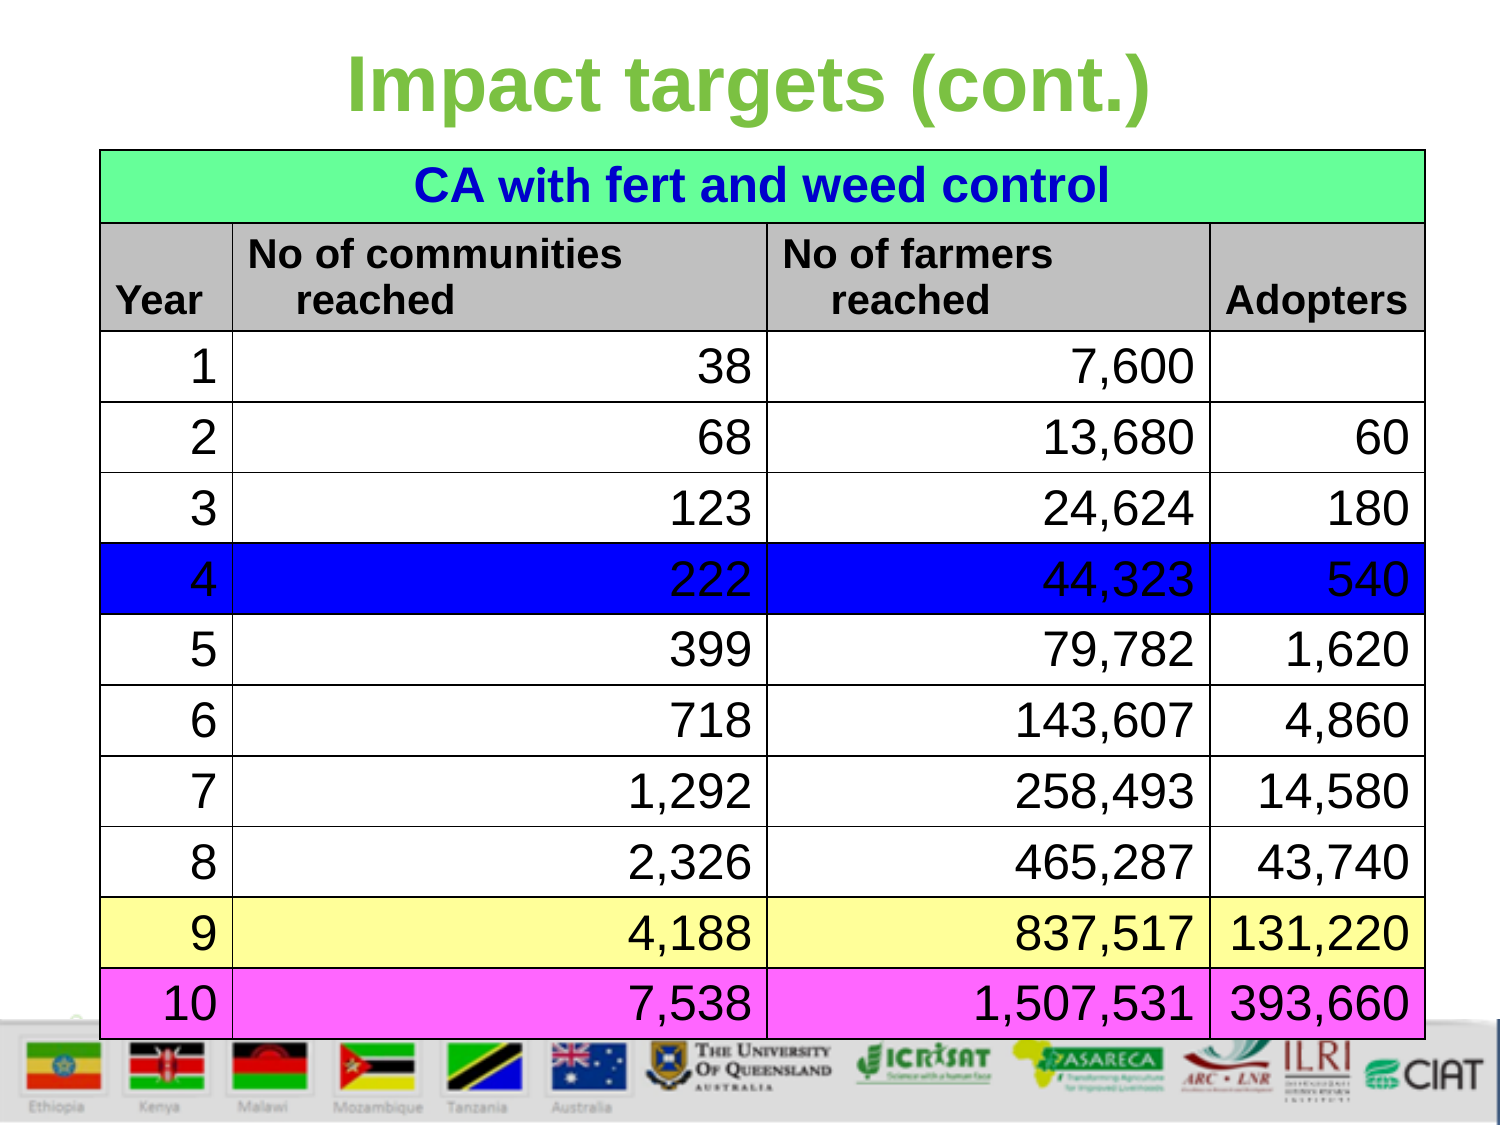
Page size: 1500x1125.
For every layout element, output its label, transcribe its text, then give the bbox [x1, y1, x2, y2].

table_cell 393,660 [1211, 969, 1424, 1038]
table_cell 38 [233, 332, 766, 401]
table_cell 180 [1211, 473, 1424, 542]
title Impact targets (cont.) [75, 24, 1425, 150]
table_cell No of farmers reached [768, 224, 1209, 330]
table_cell 44,323 [768, 544, 1209, 613]
table_cell 43,740 [1211, 827, 1424, 896]
picture [0, 996, 1500, 1125]
table_cell 1,292 [233, 757, 766, 826]
table_cell 2,326 [233, 827, 766, 896]
table_cell 143,607 [768, 686, 1209, 755]
table_cell 399 [233, 615, 766, 684]
table_cell 79,782 [768, 615, 1209, 684]
table_cell 465,287 [768, 827, 1209, 896]
table_cell 1,507,531 [768, 969, 1209, 1038]
table_cell 6 [101, 686, 232, 755]
table_cell 7 [101, 757, 232, 826]
table_cell 4,860 [1211, 686, 1424, 755]
table_cell 4,188 [233, 898, 766, 967]
table_cell 8 [101, 827, 232, 896]
table_cell 131,220 [1211, 898, 1424, 967]
table_cell 4 [101, 544, 232, 613]
table_cell 1 [101, 332, 232, 401]
table_cell Year [101, 224, 232, 330]
table_cell 60 [1211, 403, 1424, 472]
table_cell 7,600 [768, 332, 1209, 401]
table_cell 13,680 [768, 403, 1209, 472]
table_cell 258,493 [768, 757, 1209, 826]
table_cell 9 [101, 898, 232, 967]
table_cell 10 [101, 969, 232, 1038]
table_cell No of communities reached [233, 224, 766, 330]
table_cell Adopters [1211, 224, 1424, 330]
table_cell [1211, 332, 1424, 401]
table_cell 718 [233, 686, 766, 755]
table_cell 540 [1211, 544, 1424, 613]
table_cell 7,538 [233, 969, 766, 1038]
table_cell 68 [233, 403, 766, 472]
table_header CA with fert and weed control [101, 151, 1424, 222]
table_cell 837,517 [768, 898, 1209, 967]
table_cell 1,620 [1211, 615, 1424, 684]
table_cell 5 [101, 615, 232, 684]
table_cell 14,580 [1211, 757, 1424, 826]
table_cell 222 [233, 544, 766, 613]
table_cell 3 [101, 473, 232, 542]
table_cell 24,624 [768, 473, 1209, 542]
table_cell 2 [101, 403, 232, 472]
table_cell 123 [233, 473, 766, 542]
